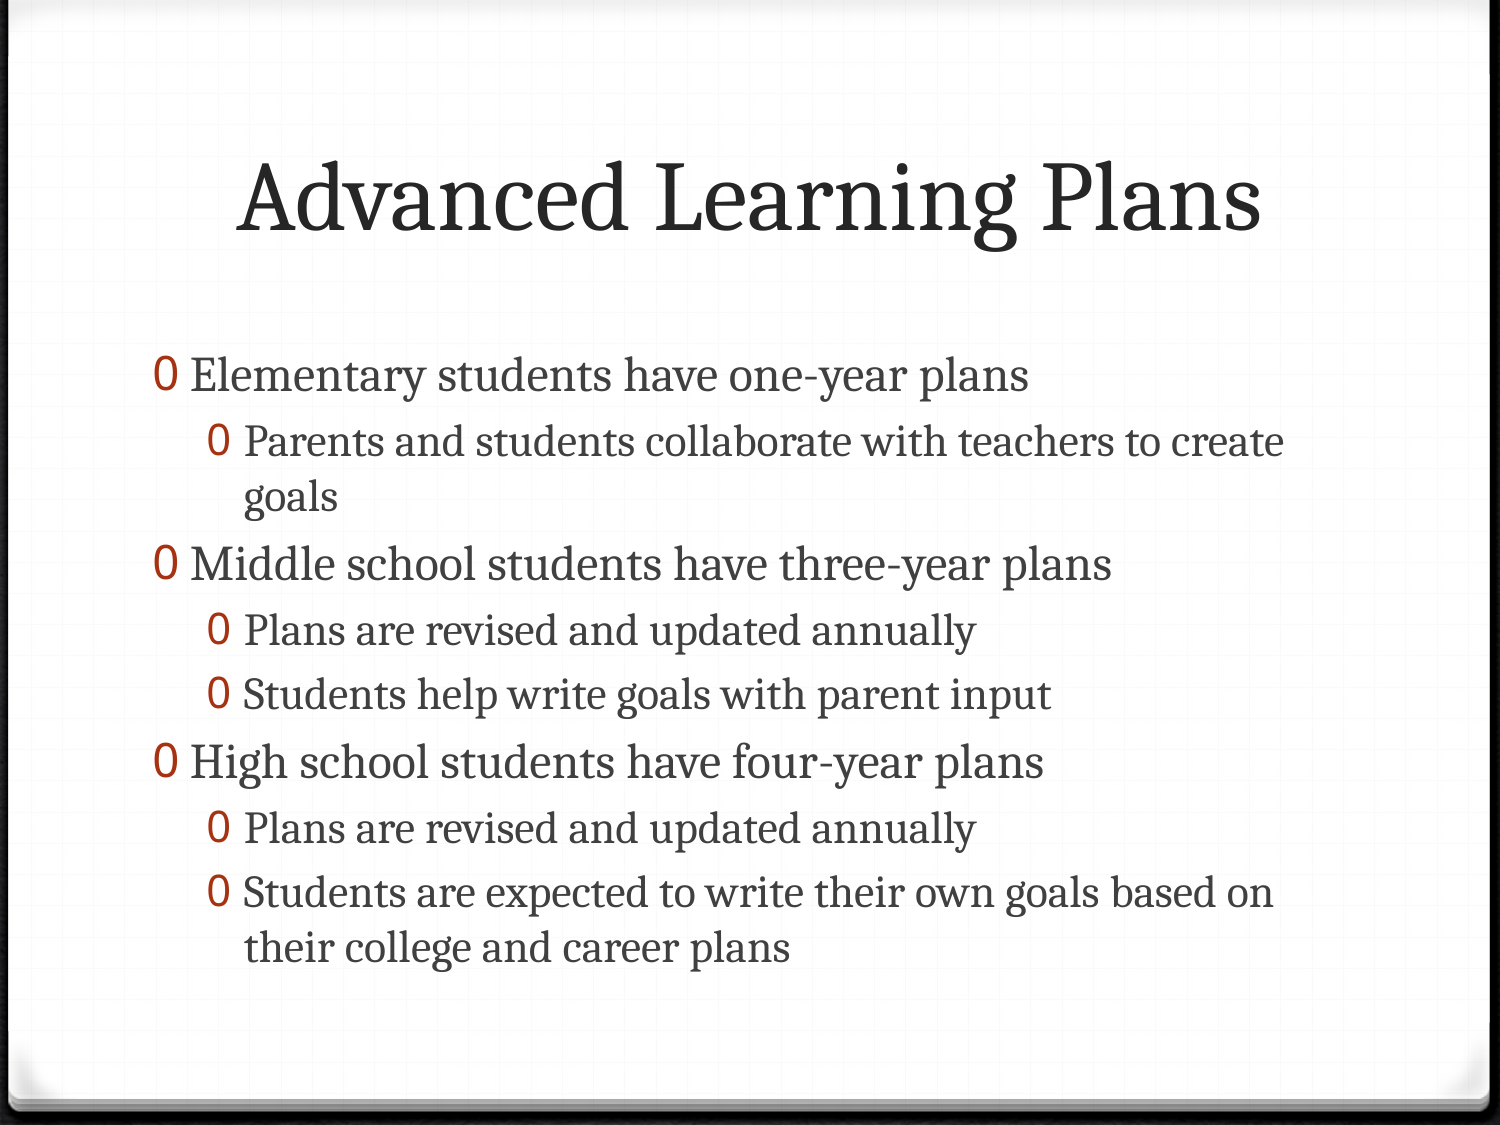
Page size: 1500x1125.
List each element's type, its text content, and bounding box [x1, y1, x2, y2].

title Advanced Learning Plans [90, 71, 1410, 309]
list Elementary students have one-year plans Parents and students collaborate with teachers to create goals Middle school students have three-year plans Plans are revised and updated annually Students help write goals with parent input High school students have four-year plans Plans are revised and updated annually Students are expected to write their own goals based on their college and career plans [137, 334, 1363, 983]
picture [0, 0, 1500, 1125]
